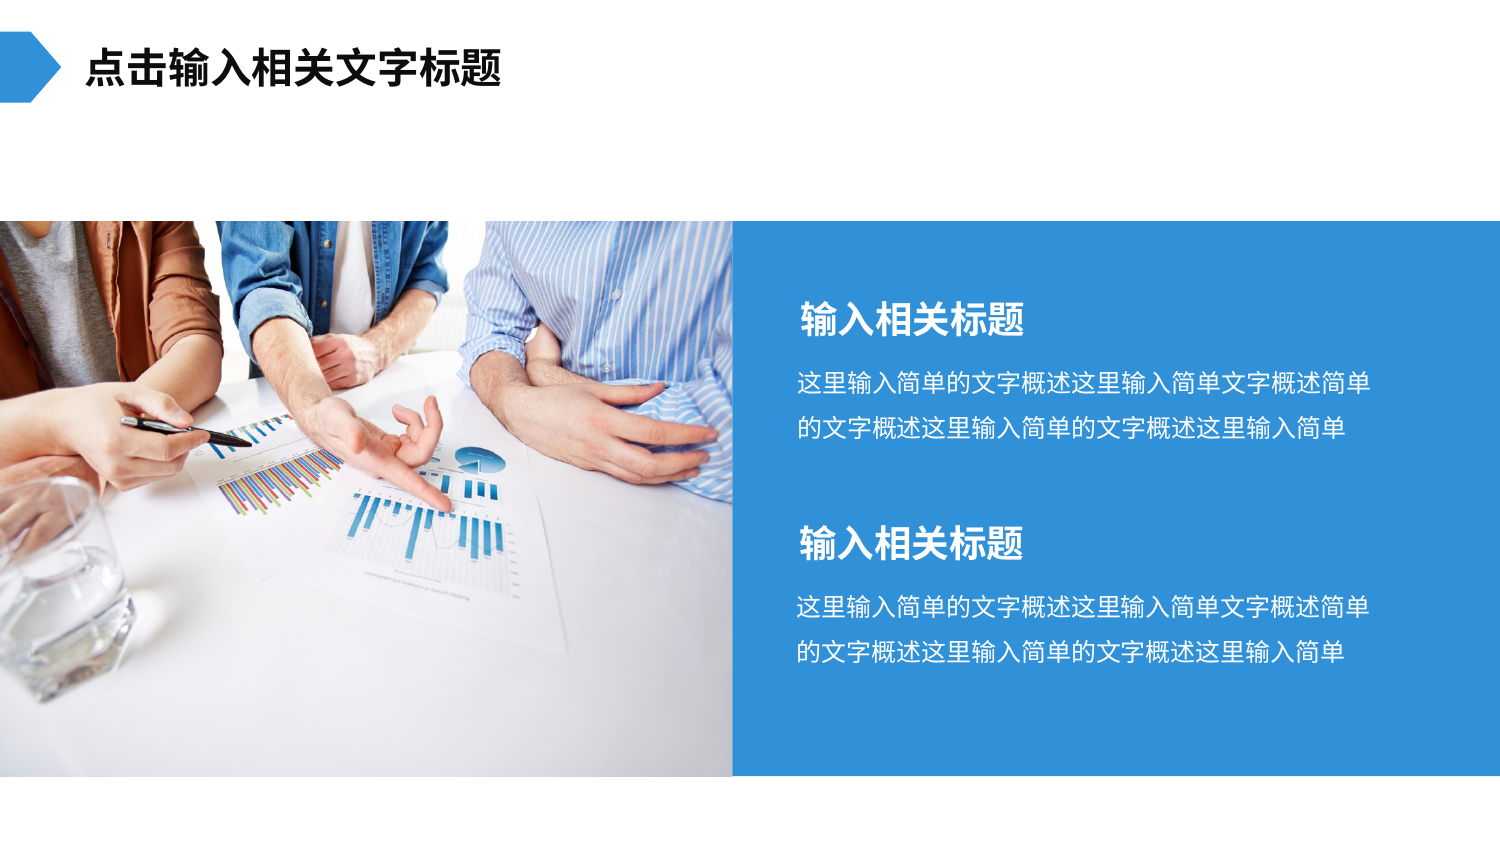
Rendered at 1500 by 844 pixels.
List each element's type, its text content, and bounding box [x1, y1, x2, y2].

text_box [730, 219, 1500, 778]
text_box 点击输入相关文字标题 [70, 34, 518, 100]
text_box [0, 219, 730, 778]
text_box [0, 29, 63, 105]
text_box 输入相关标题 [784, 512, 1117, 573]
text_box 这里输入简单的文字概述这里输入简单文字概述简单的文字概述这里输入简单的文字概述这里输入简单 [781, 569, 1407, 674]
text_box 输入相关标题 [785, 288, 1117, 349]
text_box 这里输入简单的文字概述这里输入简单文字概述简单的文字概述这里输入简单的文字概述这里输入简单 [782, 345, 1408, 450]
